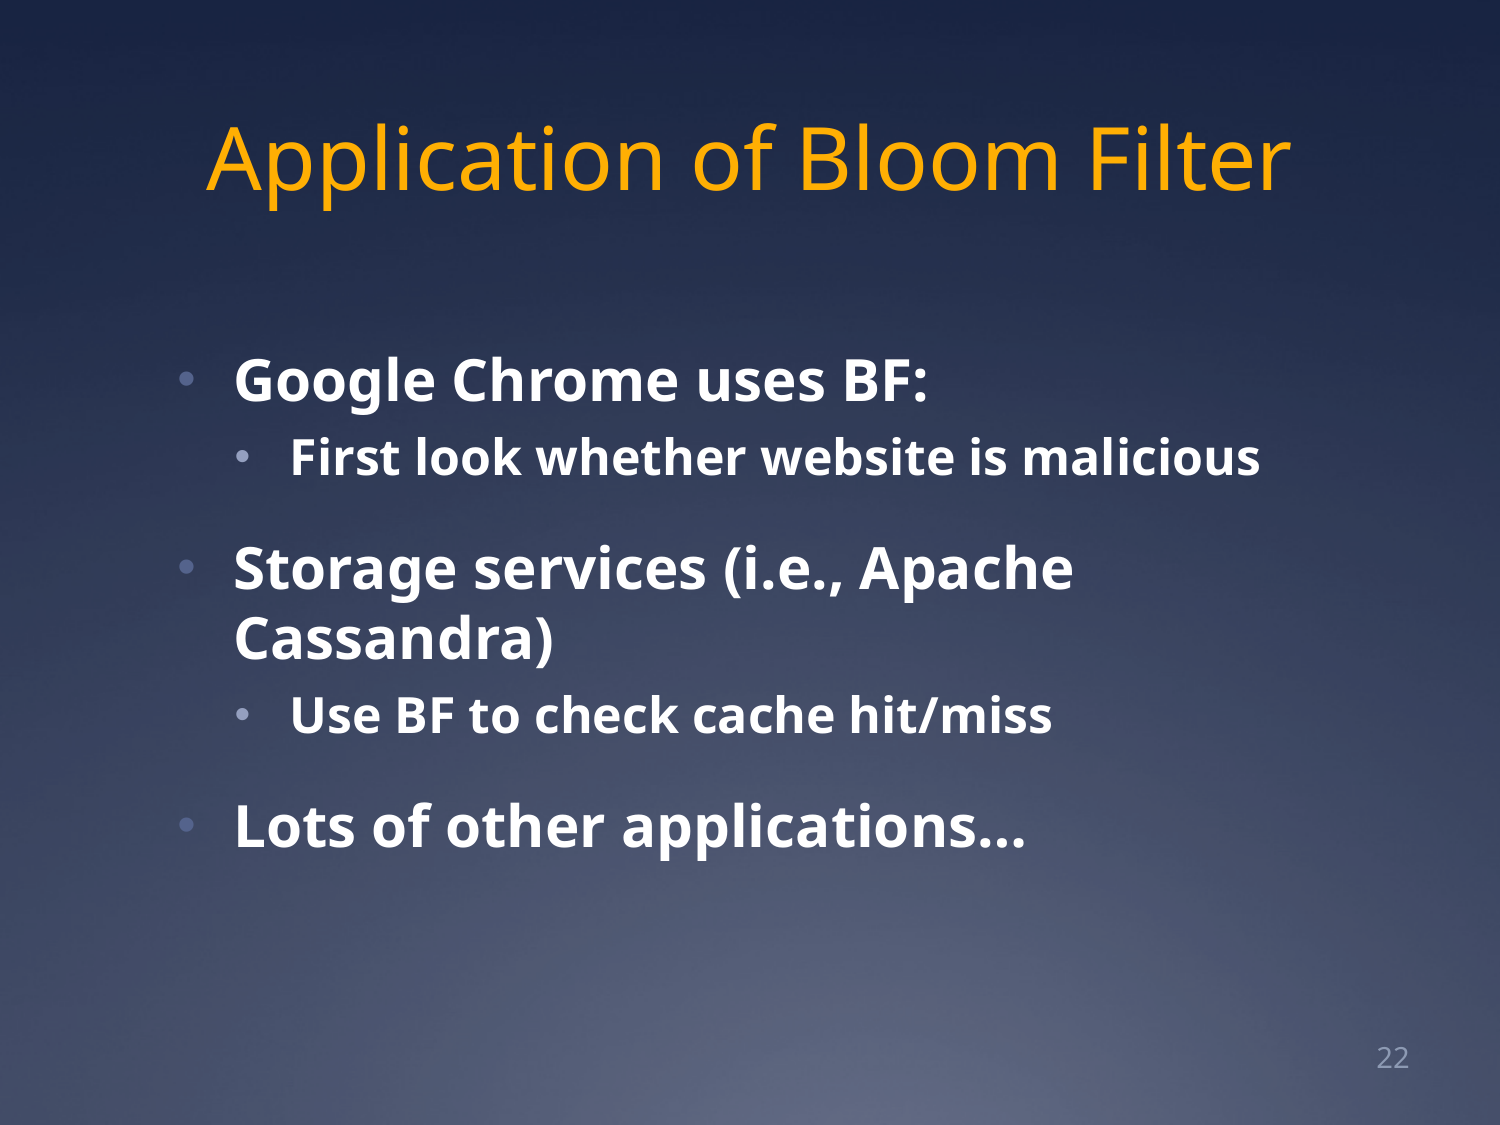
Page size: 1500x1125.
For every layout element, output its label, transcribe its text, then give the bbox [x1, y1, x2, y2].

title Application of Bloom Filter [100, 95, 1400, 225]
list Google Chrome uses BF: First look whether website is malicious Storage services (i.e., Apache Cassandra) Use BF to check cache hit/miss Lots of other applications… [162, 335, 1338, 1005]
slide_number 22 [1325, 1029, 1425, 1090]
